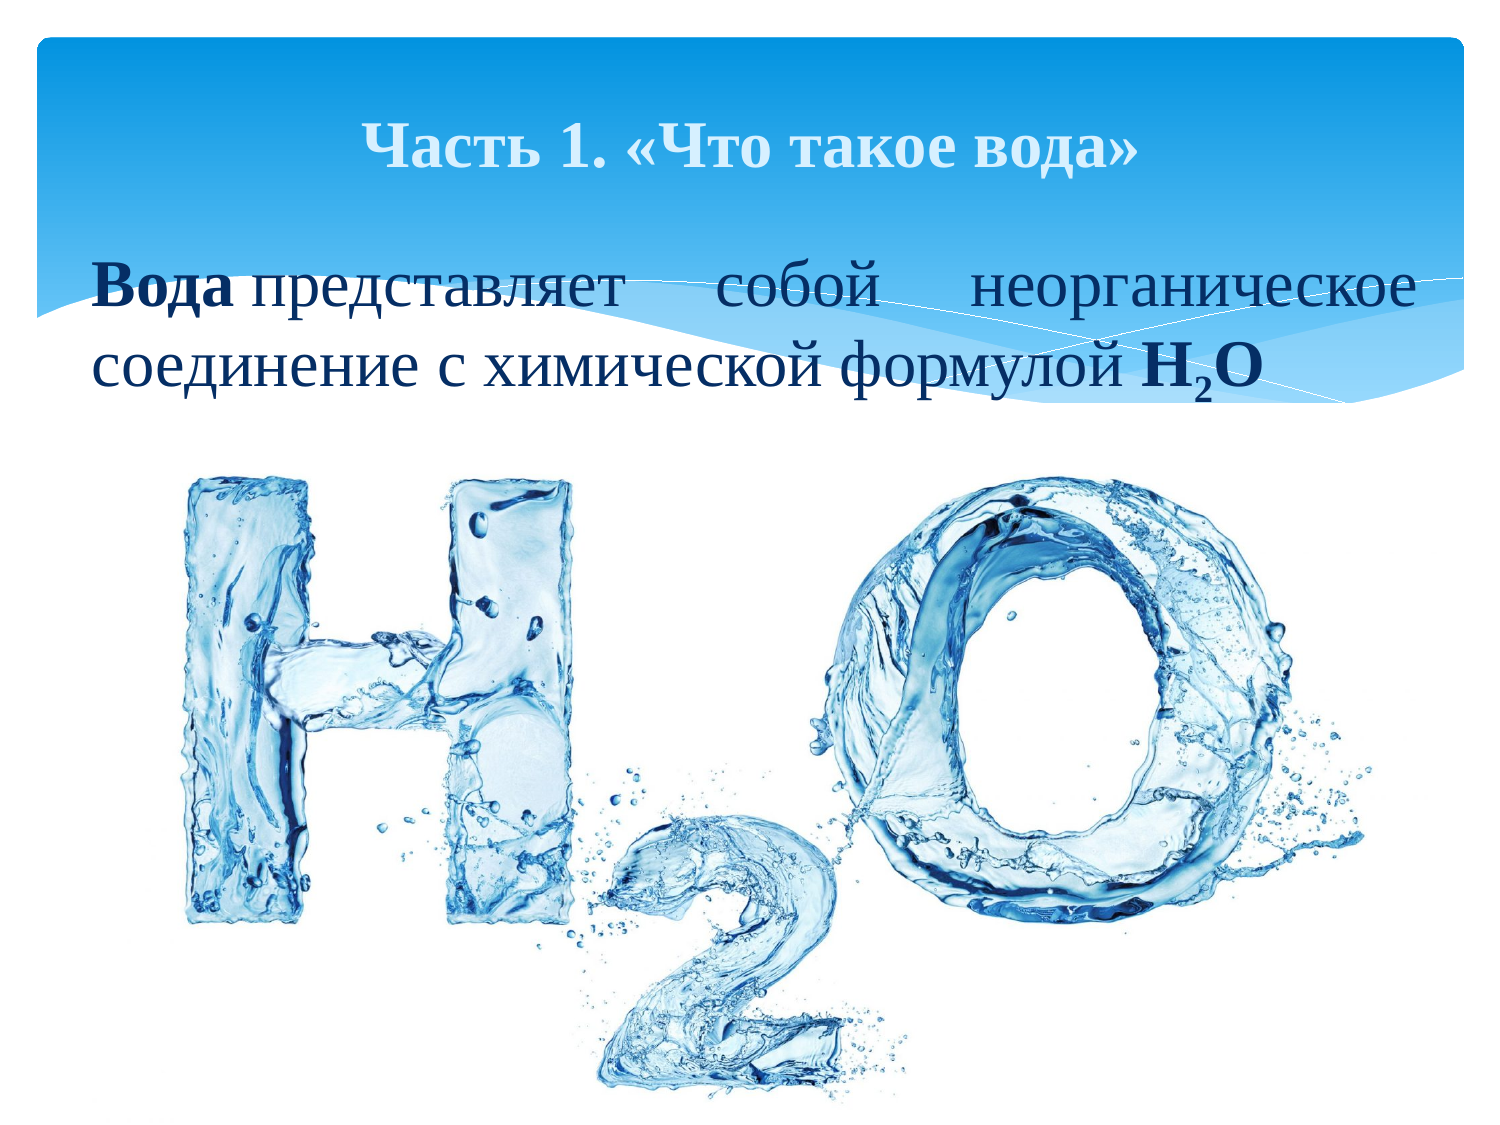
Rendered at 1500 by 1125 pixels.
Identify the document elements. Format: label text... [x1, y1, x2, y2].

picture [70, 403, 1442, 1125]
list Вода представляет собой неорганическое соединение с химической формулой H2O [76, 231, 1436, 401]
title Часть 1. «Что такое вода» [76, 78, 1427, 284]
